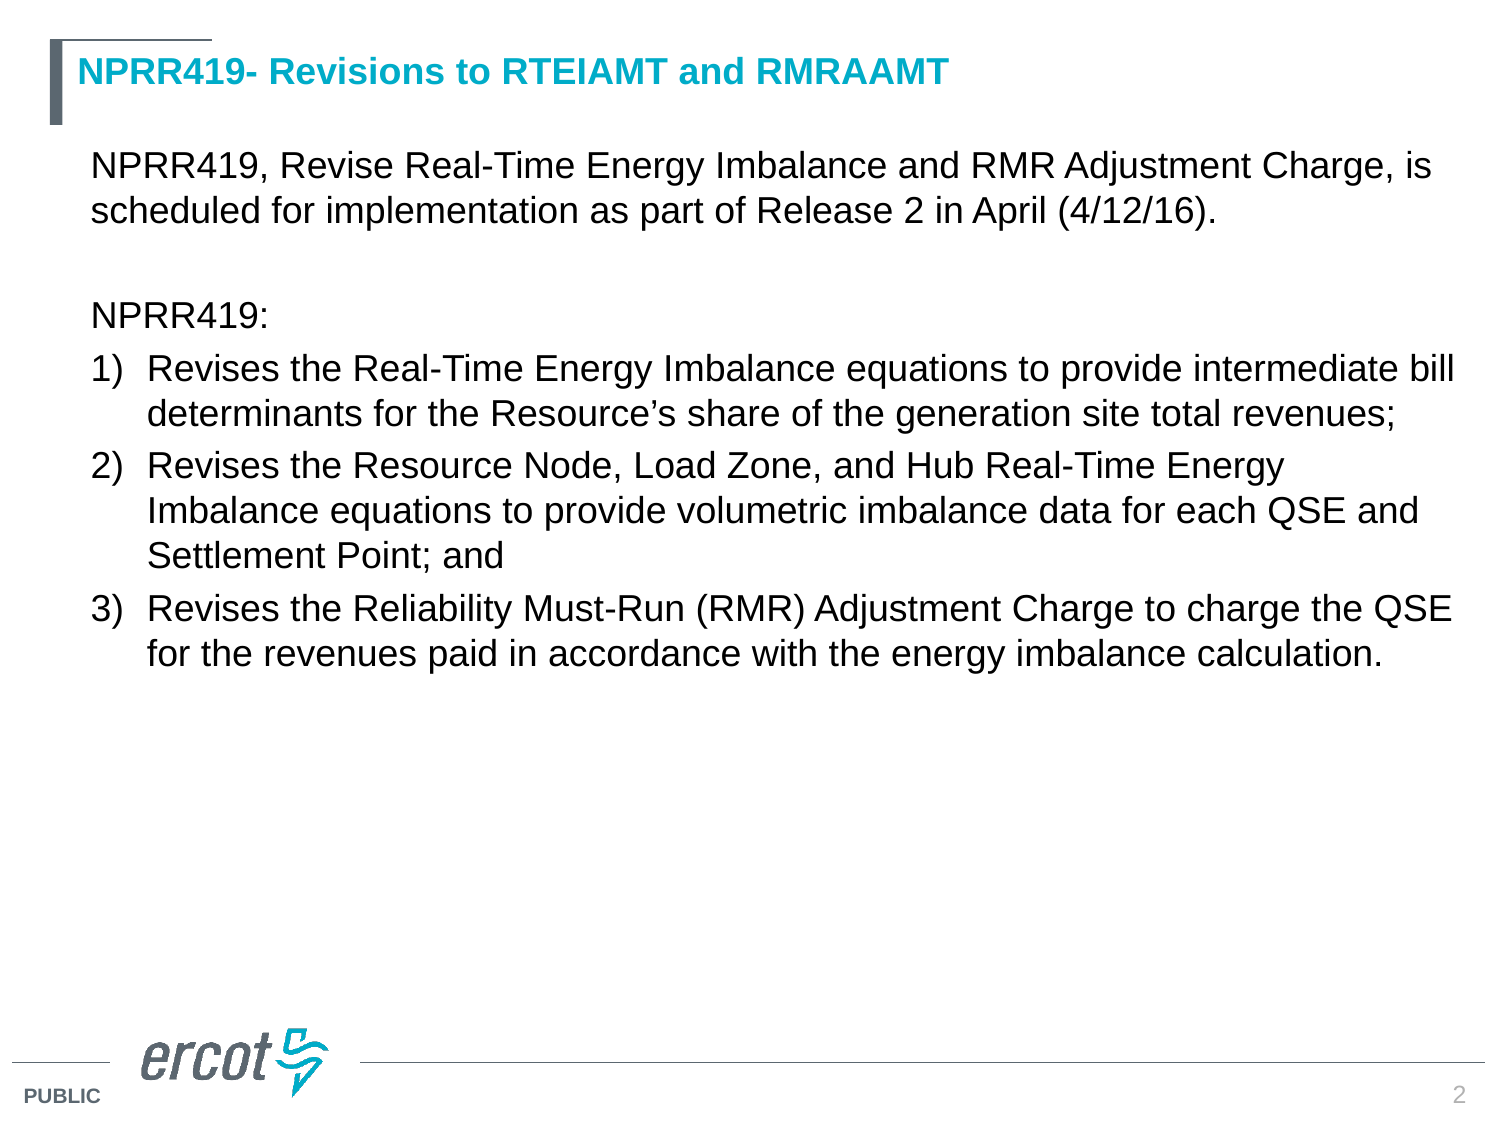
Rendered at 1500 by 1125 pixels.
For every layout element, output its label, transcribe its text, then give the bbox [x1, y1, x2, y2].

picture [137, 1024, 332, 1100]
title NPRR419- Revisions to RTEIAMT and RMRAAMT [62, 39, 1450, 228]
slide_number 2 [1437, 1076, 1475, 1112]
list NPRR419, Revise Real-Time Energy Imbalance and RMR Adjustment Charge, is scheduled for implementation as part of Release 2 in April (4/12/16). NPRR419: Revises the Real-Time Energy Imbalance equations to provide intermediate bill determinants for the Resource’s share of the generation site total revenues; Revises the Resource Node, Load Zone, and Hub Real-Time Energy Imbalance equations to provide volumetric imbalance data for each QSE and Settlement Point; and Revises the Reliability Must-Run (RMR) Adjustment Charge to charge the QSE for the revenues paid in accordance with the energy imbalance calculation. [75, 133, 1476, 975]
